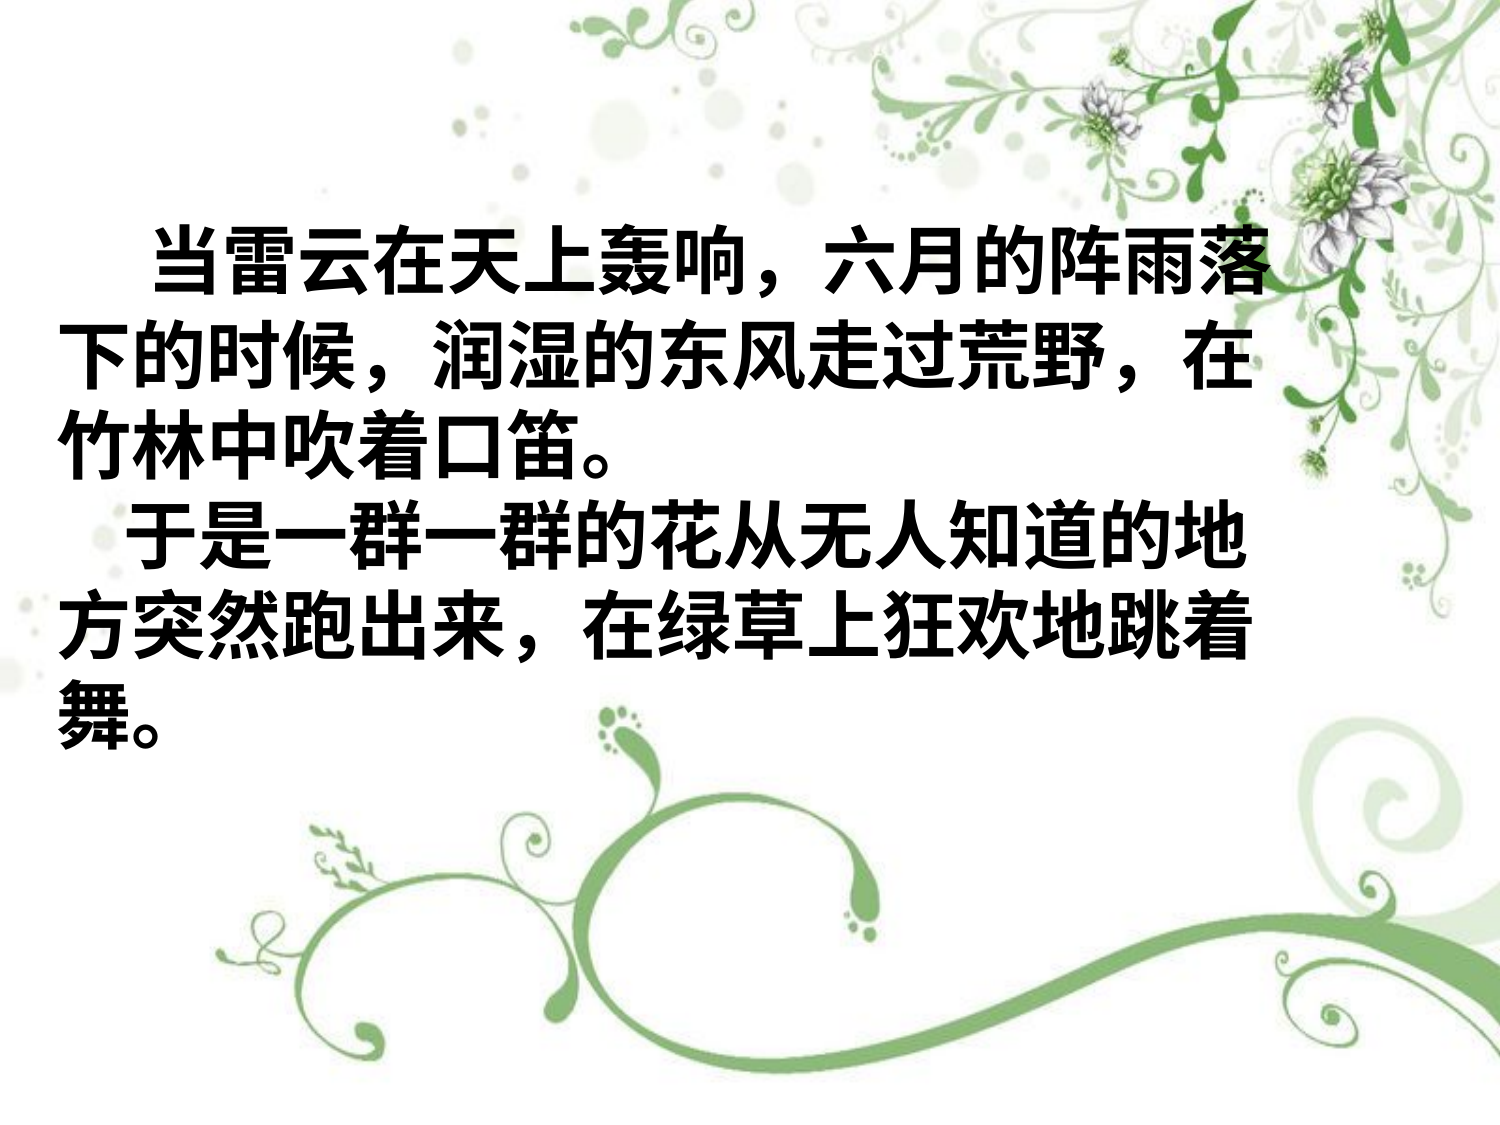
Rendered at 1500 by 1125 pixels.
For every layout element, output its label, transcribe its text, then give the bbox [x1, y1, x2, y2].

picture [0, 0, 1500, 1125]
text_box 当雷云在天上轰响，六月的阵雨落下的时候，润湿的东风走过荒野，在竹林中吹着口笛。 于是一群一群的花从无人知道的地方突然跑出来，在绿草上狂欢地跳着舞。 [41, 180, 1323, 766]
